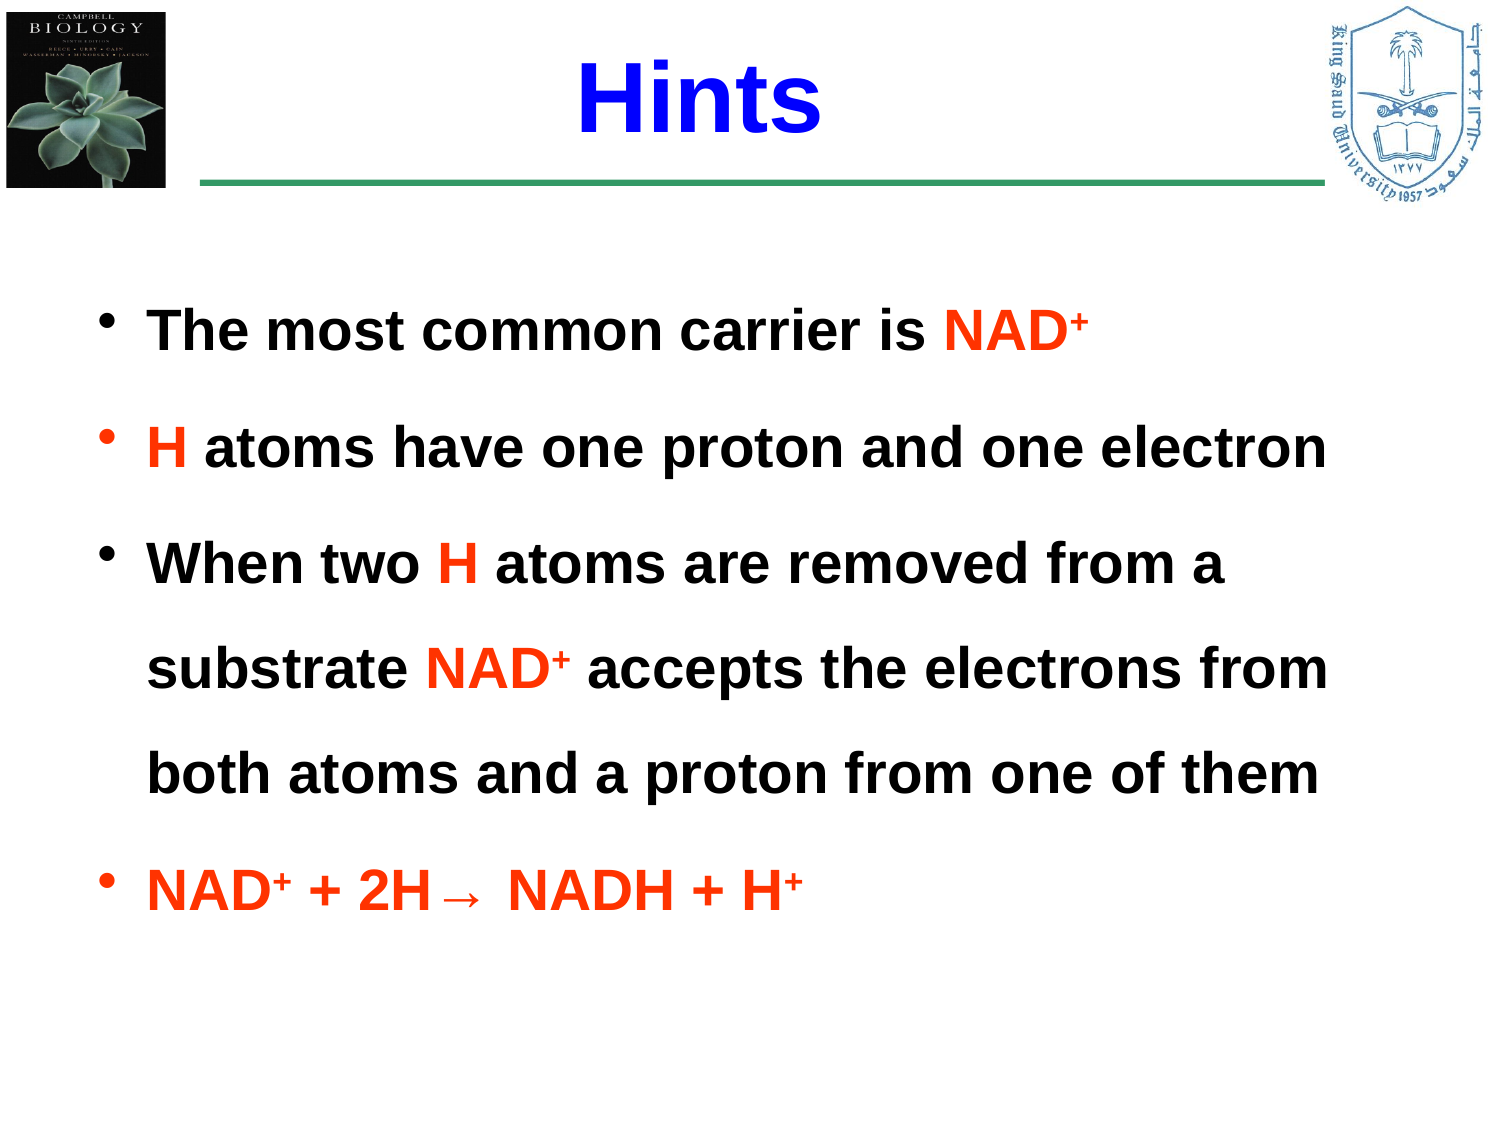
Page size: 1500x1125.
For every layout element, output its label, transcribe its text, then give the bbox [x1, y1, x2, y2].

list The most common carrier is NAD+ H atoms have one proton and one electron When two H atoms are removed from a substrate NAD+ accepts the electrons from both atoms and a proton from one of them NAD+ + 2H→ NADH + H+ [75, 249, 1425, 950]
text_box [5, 0, 1488, 209]
